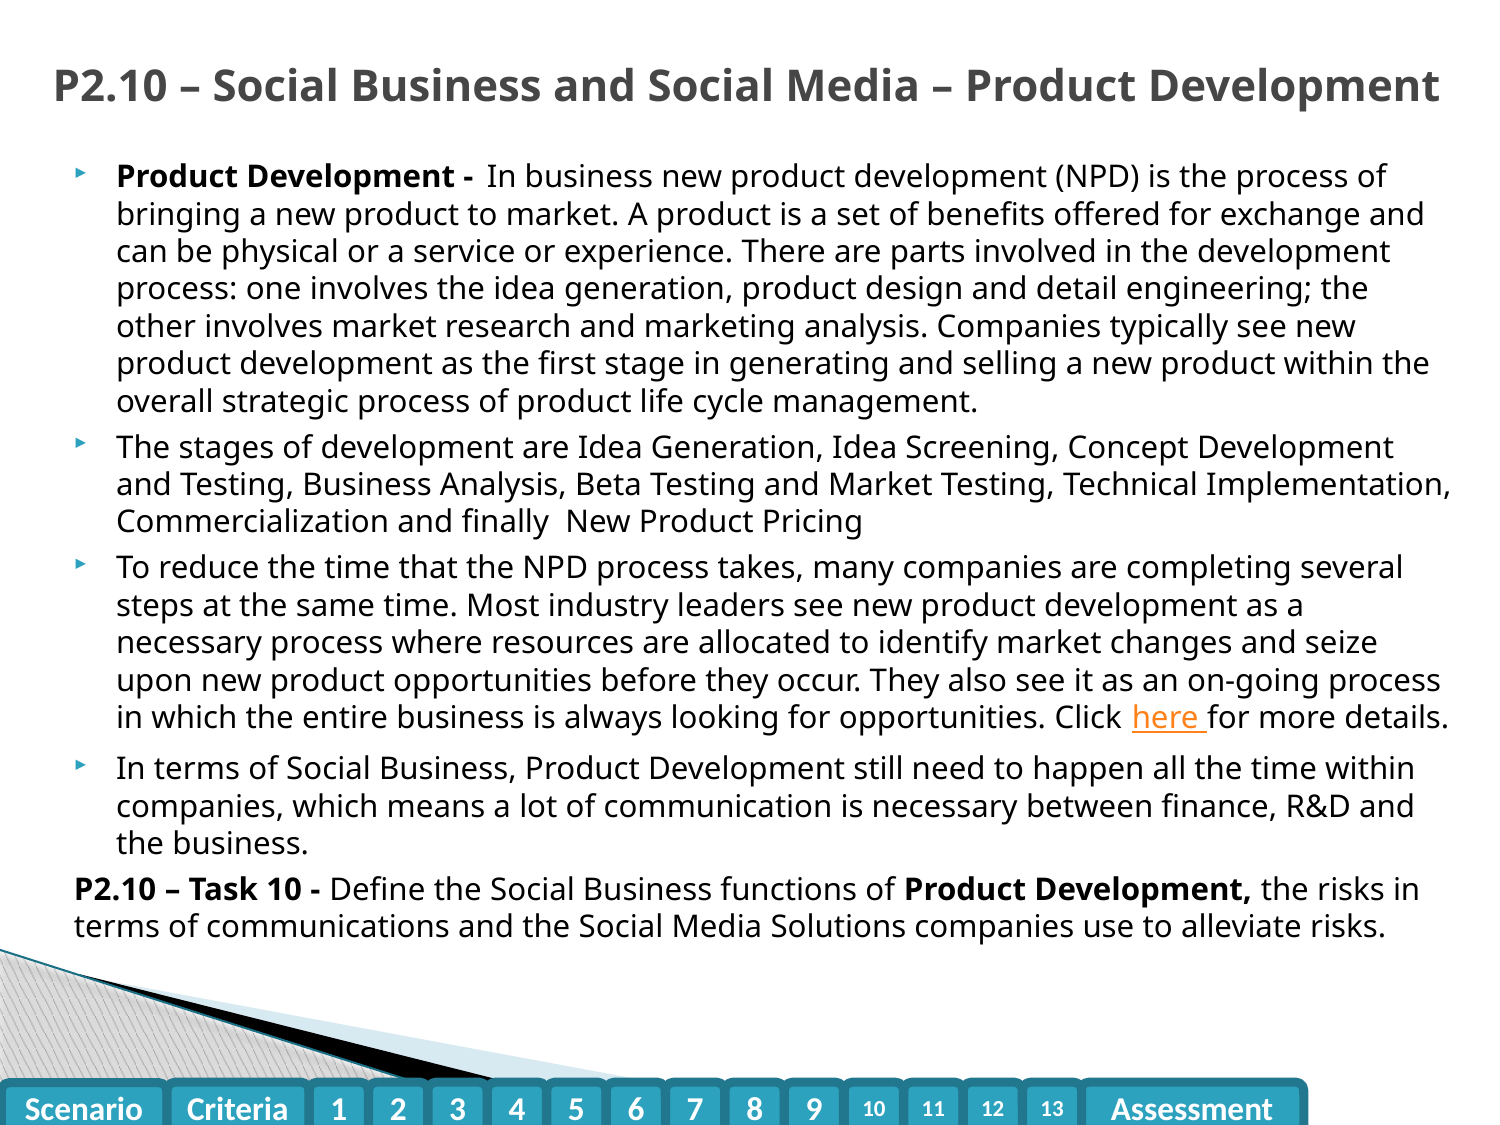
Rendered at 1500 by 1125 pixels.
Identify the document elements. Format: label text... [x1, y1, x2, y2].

list Product Development - In business new product development (NPD) is the process of bringing a new product to market. A product is a set of benefits offered for exchange and can be physical or a service or experience. There are parts involved in the development process: one involves the idea generation, product design and detail engineering; the other involves market research and marketing analysis. Companies typically see new product development as the first stage in generating and selling a new product within the overall strategic process of product life cycle management. The stages of development are Idea Generation, Idea Screening, Concept Development and Testing, Business Analysis, Beta Testing and Market Testing, Technical Implementation, Commercialization and finally New Product Pricing To reduce the time that the NPD process takes, many companies are completing several steps at the same time. Most industry leaders see new product development as a necessary process where resources are allocated to identify market changes and seize upon new product opportunities before they occur. They also see it as an on-going process in which the entire business is always looking for opportunities. Click here for more details. In terms of Social Business, Product Development still need to happen all the time within companies, which means a lot of communication is necessary between finance, R&D and the business. P2.10 – Task 10 - Define the Social Business functions of Product Development, the risks in terms of communications and the Social Media Solutions companies use to alleviate risks. [41, 149, 1471, 1000]
title P2.10 – Social Business and Social Media – Product Development [37, 19, 1471, 149]
